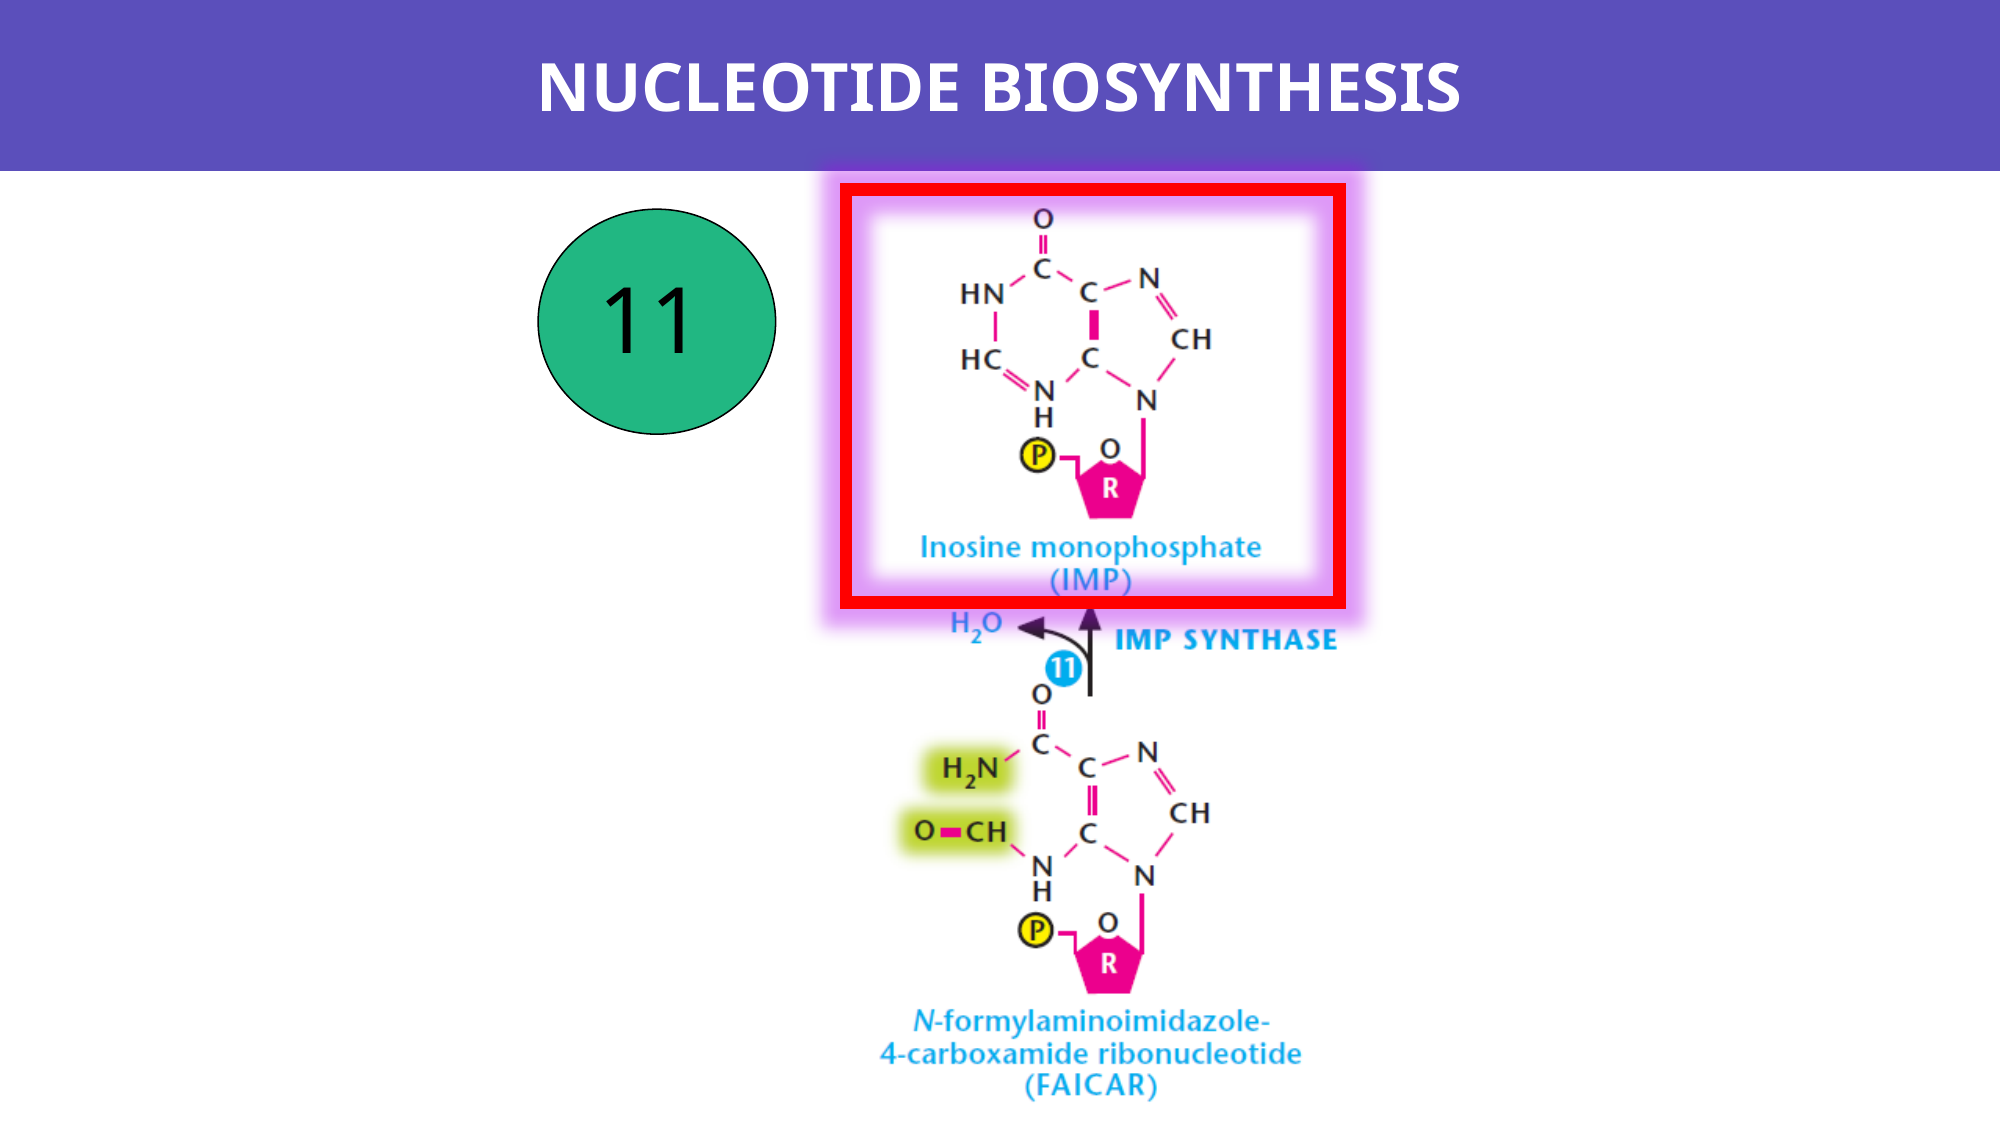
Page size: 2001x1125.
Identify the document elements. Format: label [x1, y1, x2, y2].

picture [0, 0, 2000, 171]
text_box [538, 209, 776, 435]
picture [800, 190, 1395, 1108]
